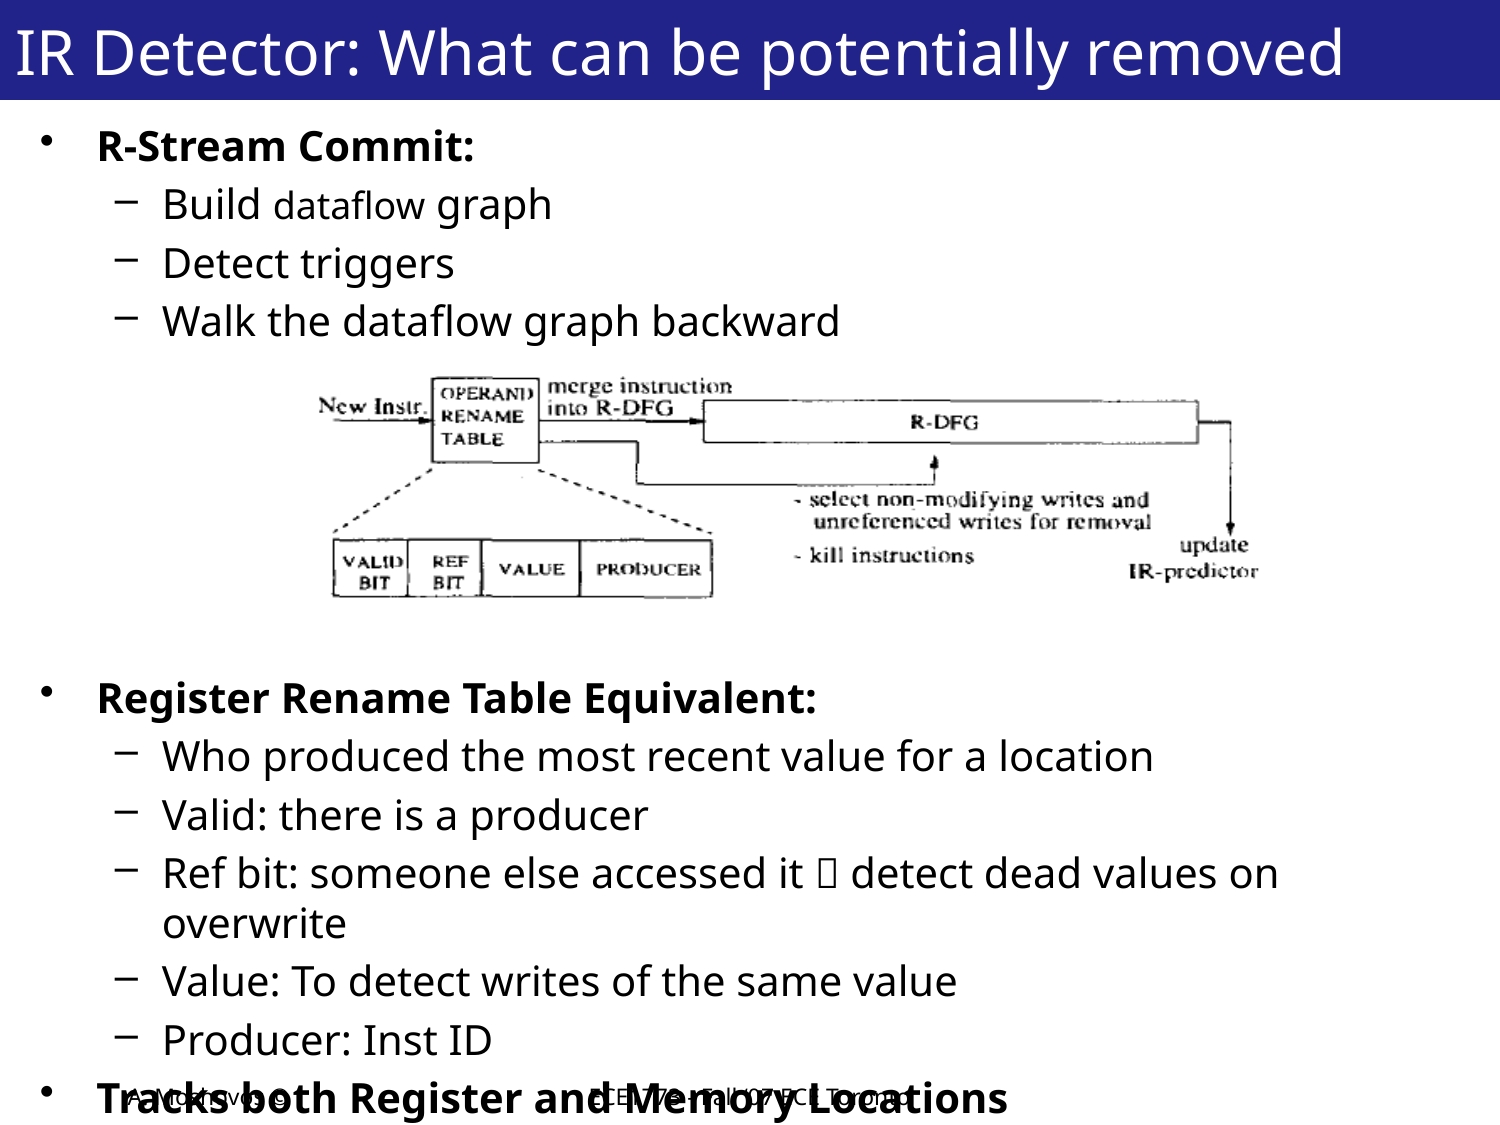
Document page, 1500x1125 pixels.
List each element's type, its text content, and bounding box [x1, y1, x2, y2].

footer ECE1773 - Fall ‘07 ECE Toronto [487, 1074, 1013, 1125]
slide_number A. Moshovos © [112, 1074, 426, 1125]
picture [249, 362, 1271, 601]
title IR Detector: What can be potentially removed [0, 0, 1500, 101]
list R-Stream Commit: Build dataflow graph Detect triggers Walk the dataflow graph backward Register Rename Table Equivalent: Who produced the most recent value for a location Valid: there is a producer Ref bit: someone else accessed it  detect dead values on overwrite Value: To detect writes of the same value Producer: Inst ID Tracks both Register and Memory Locations How would you organize it? [24, 112, 1476, 1076]
